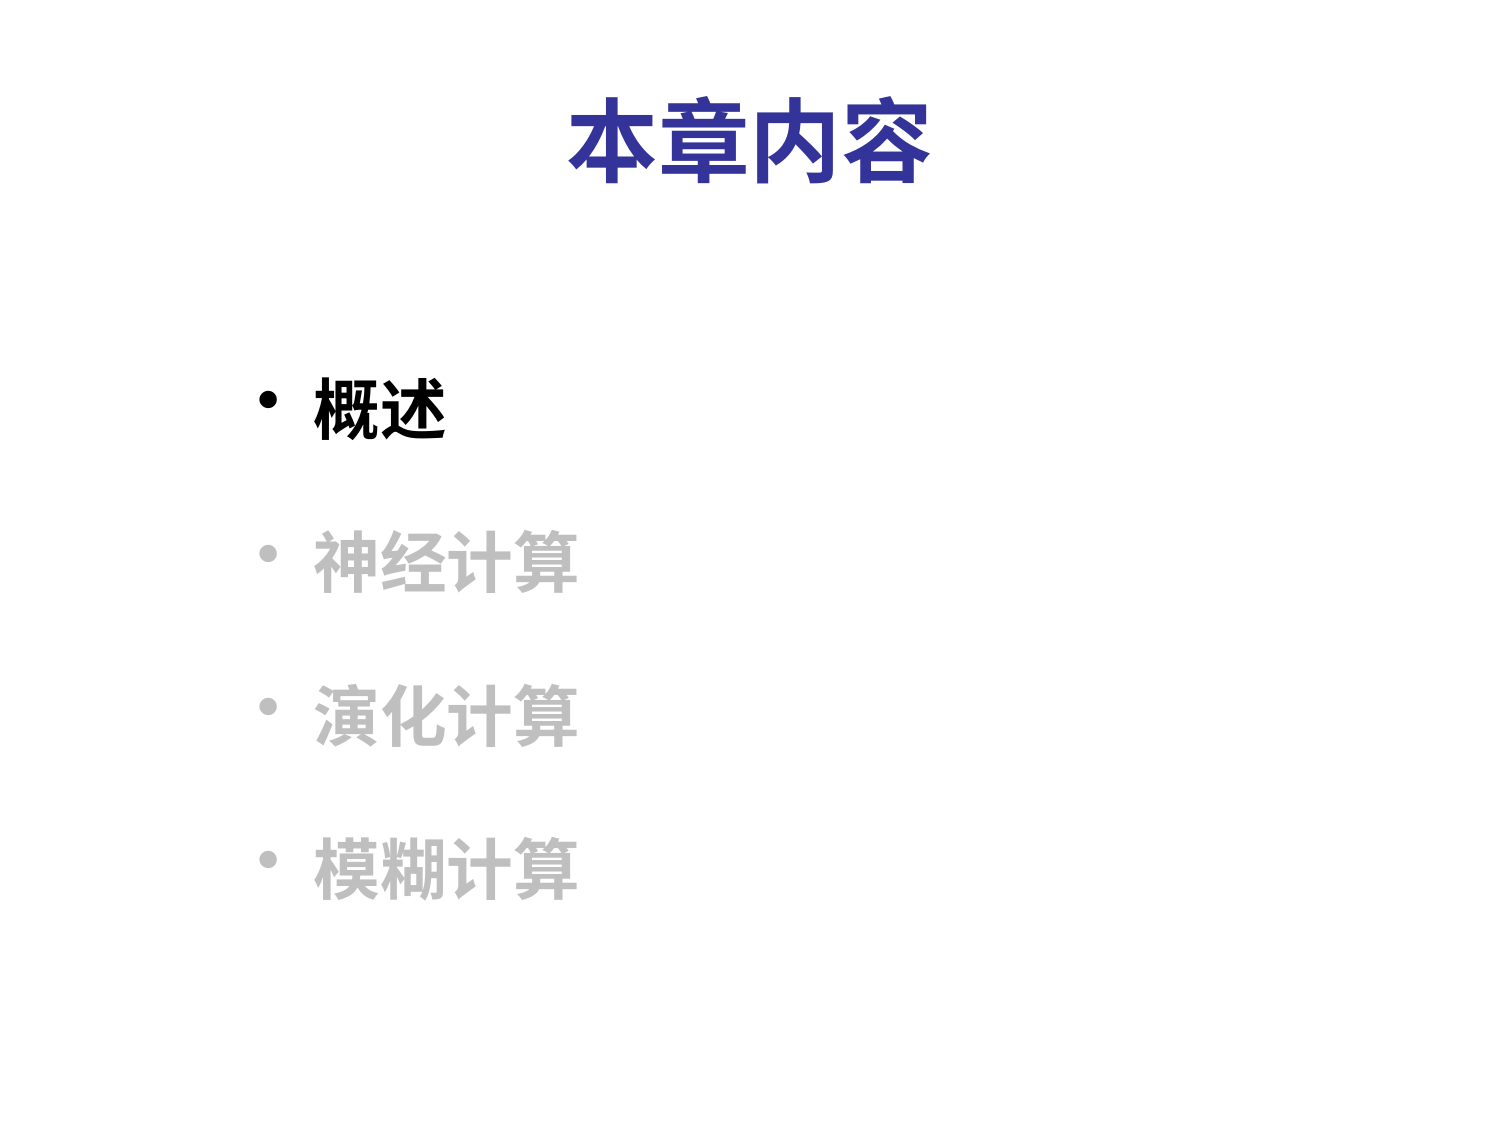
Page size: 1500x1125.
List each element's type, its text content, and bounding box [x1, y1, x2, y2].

list 概述 神经计算 演化计算 模糊计算 [242, 320, 1317, 974]
title 本章内容 [75, 45, 1425, 233]
